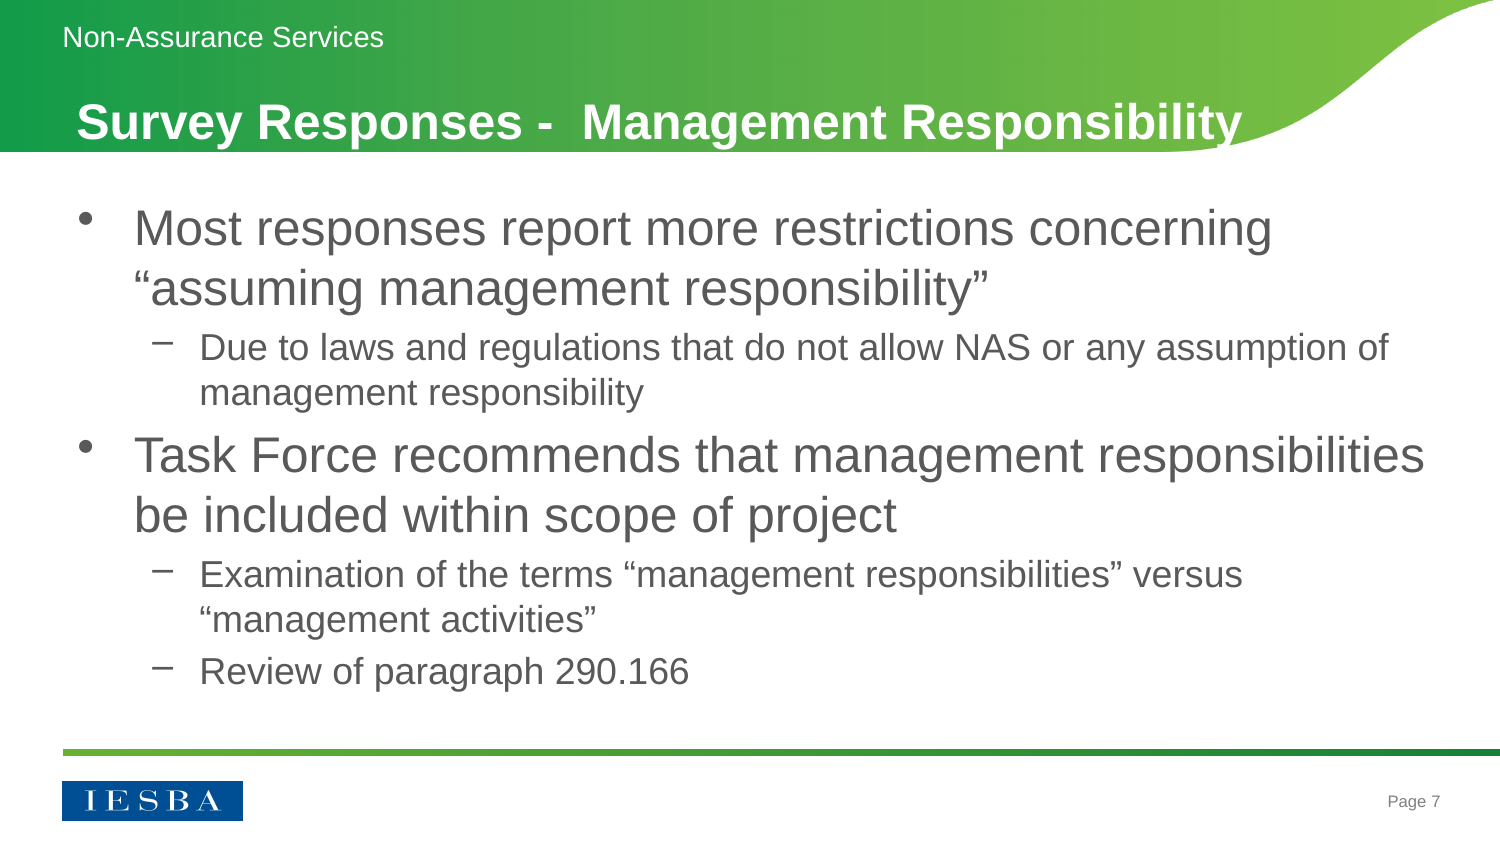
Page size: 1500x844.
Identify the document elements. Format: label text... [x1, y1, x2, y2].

list Most responses report more restrictions concerning “assuming management responsibility” Due to laws and regulations that do not allow NAS or any assumption of management responsibility Task Force recommends that management responsibilities be included within scope of project Examination of the terms “management responsibilities” versus “management activities” Review of paragraph 290.166 [62, 187, 1450, 694]
picture [62, 781, 243, 821]
subtitle Non-Assurance Services [62, 18, 500, 47]
picture [0, 0, 1497, 152]
title Survey Responses - Management Responsibility [62, 56, 1300, 122]
